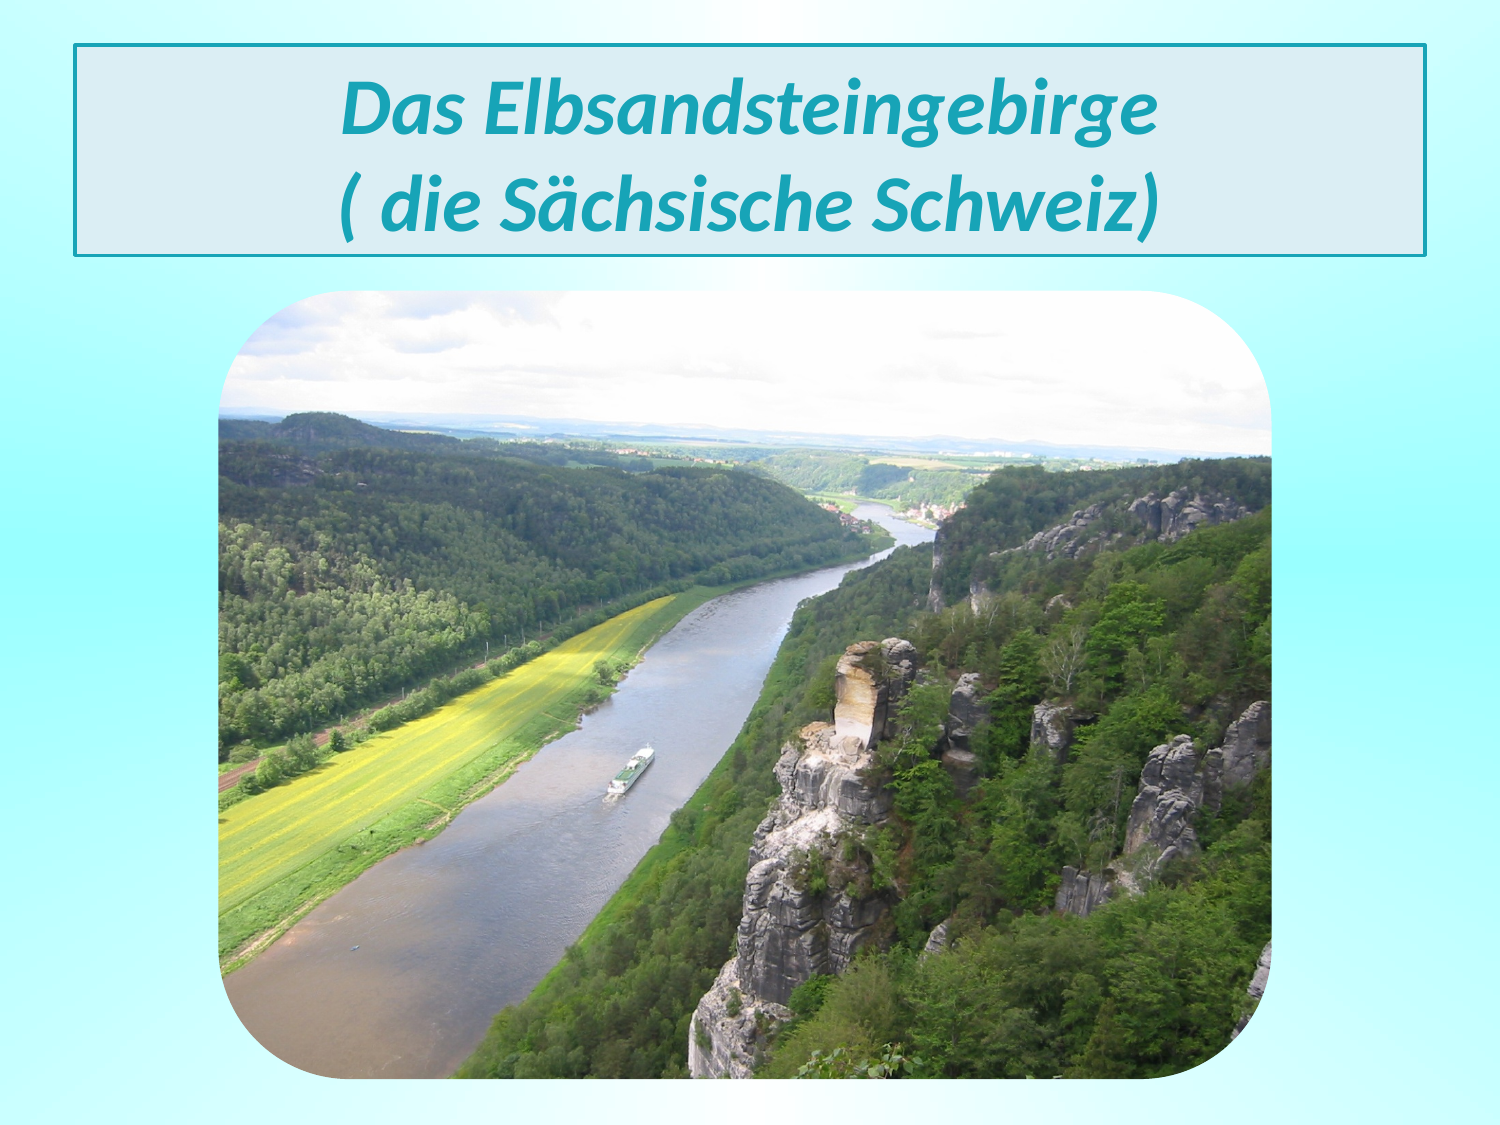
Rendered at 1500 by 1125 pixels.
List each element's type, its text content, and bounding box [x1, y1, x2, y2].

title Das Elbsandsteingebirge ( die Sächsische Schweiz) [75, 45, 1425, 256]
picture [0, 0, 1500, 1125]
